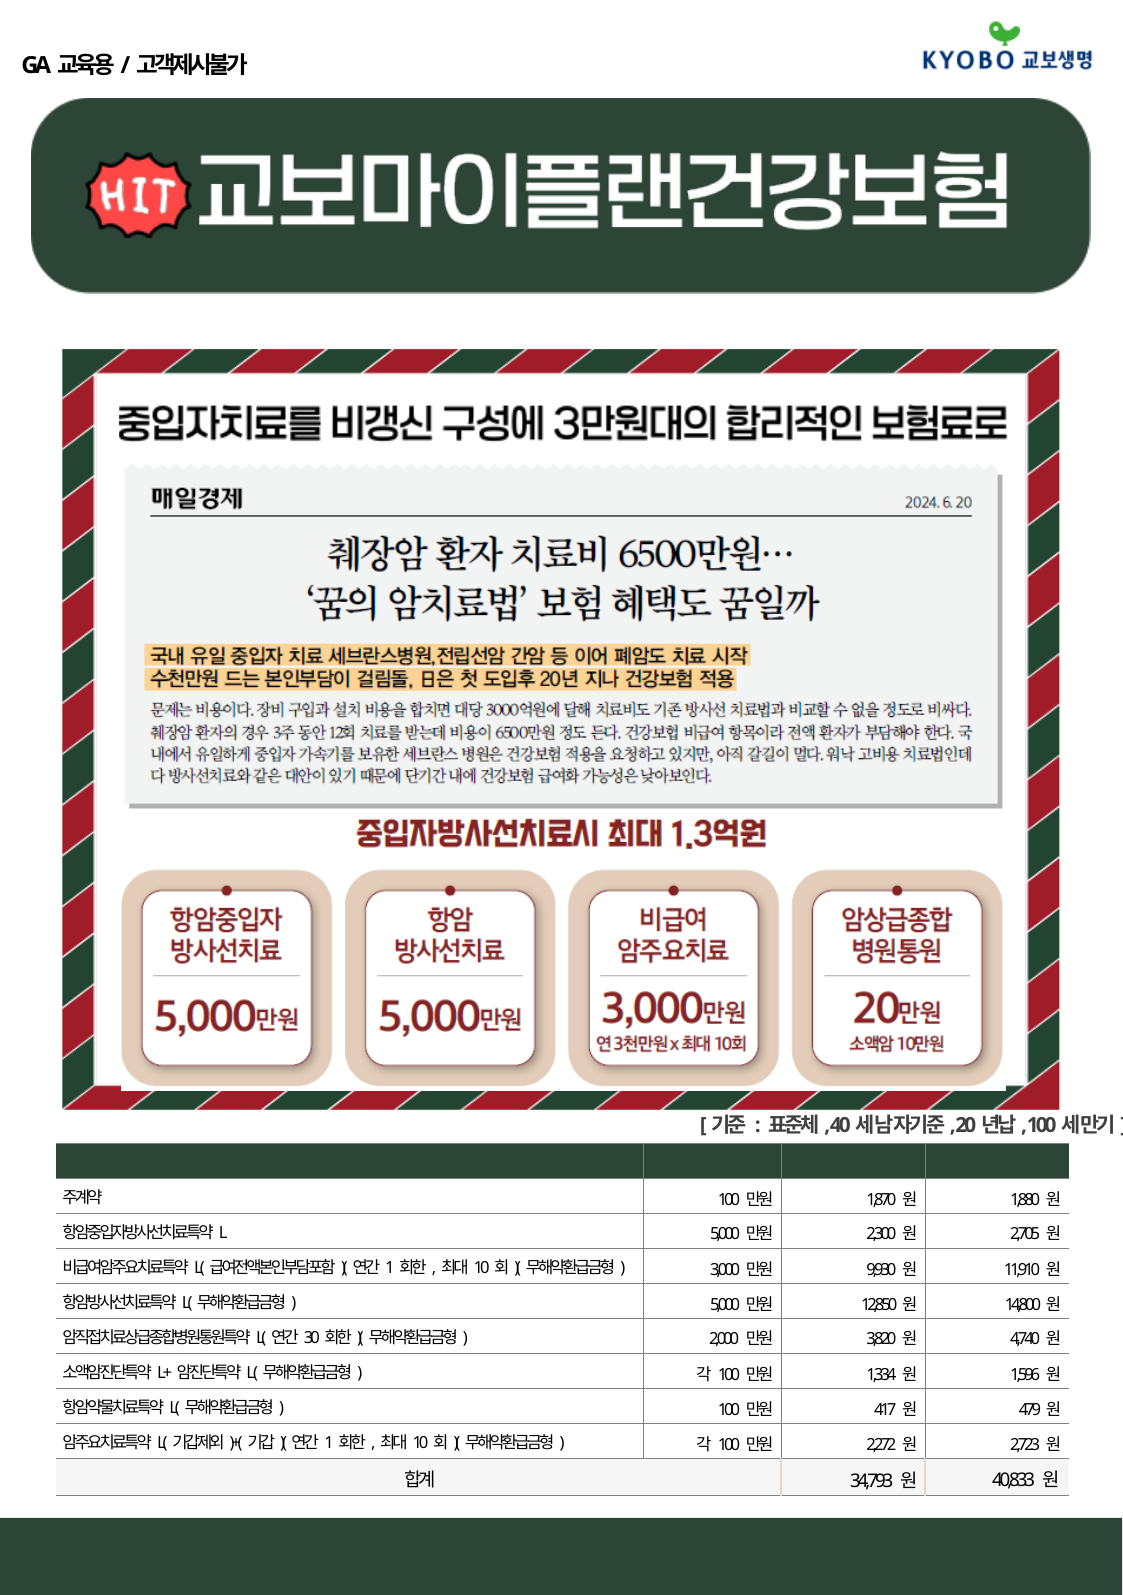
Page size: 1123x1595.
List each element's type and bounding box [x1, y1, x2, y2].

text_box [0, 0, 1123, 1595]
